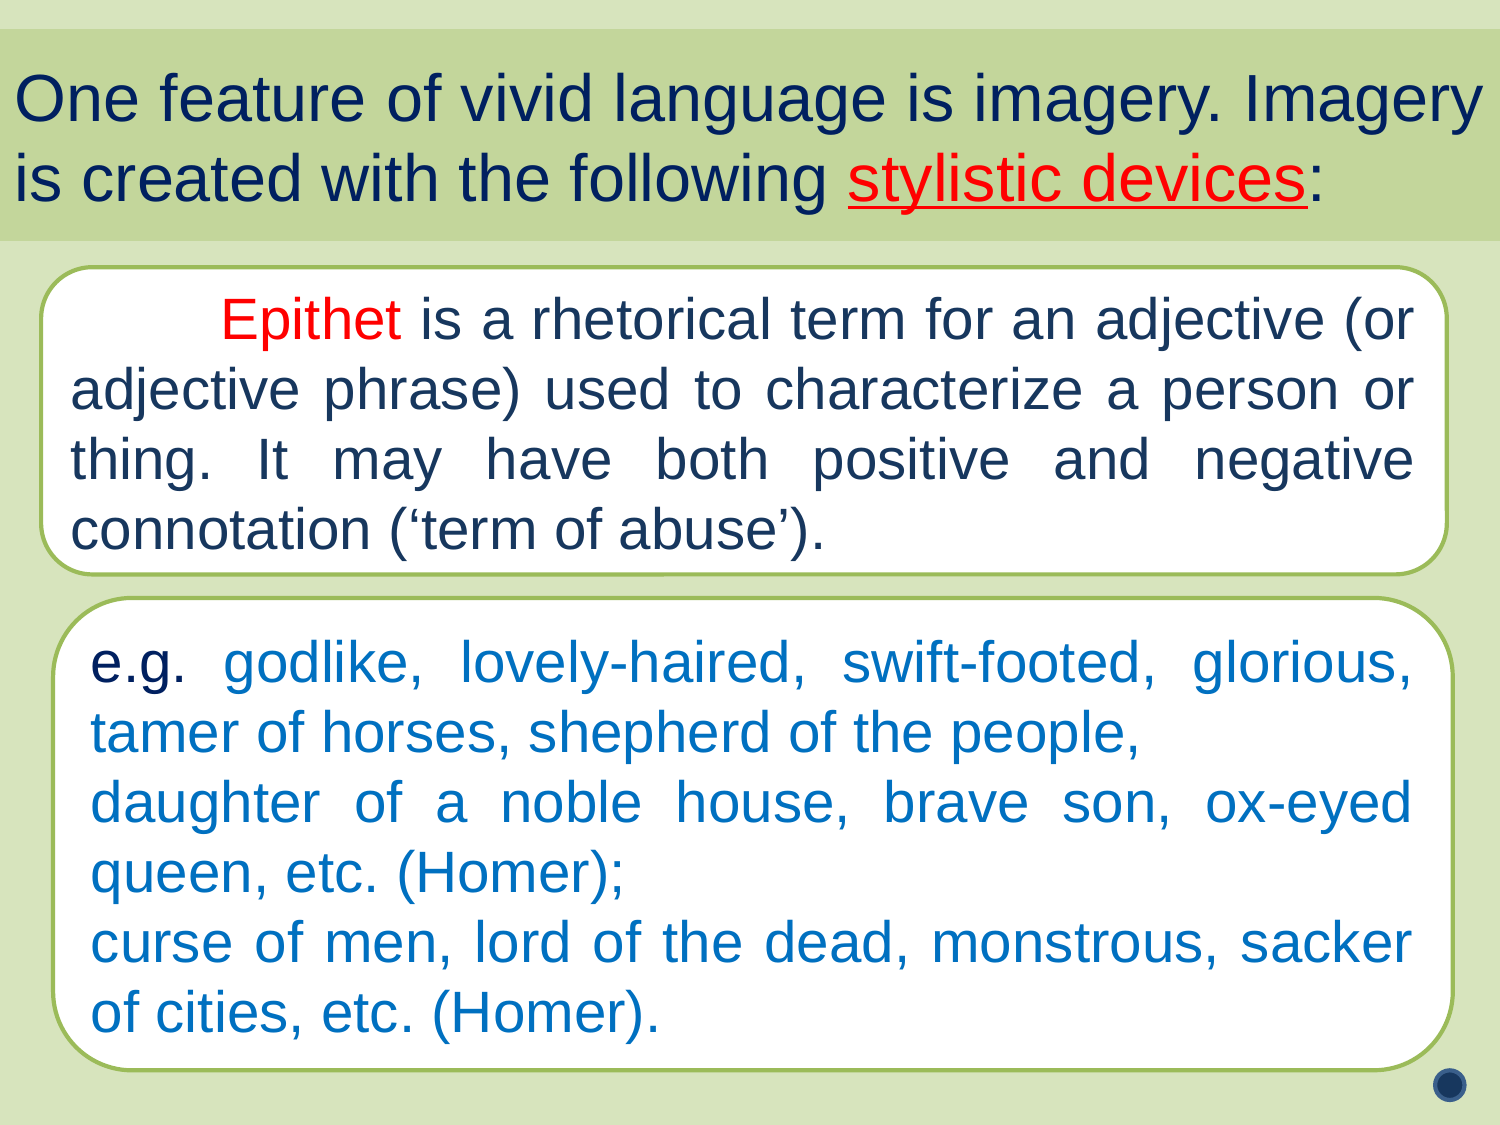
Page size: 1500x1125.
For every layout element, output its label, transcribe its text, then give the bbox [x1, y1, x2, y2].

text_box One feature of vivid language is imagery. Imagery is created with the following stylistic devices: [0, 29, 1500, 241]
text_box e.g. godlike, lovely-haired, swift-footed, glorious, tamer of horses, shepherd of the people, daughter of a noble house, brave son, ox-eyed queen, etc. (Homer); curse of men, lord of the dead, monstrous, sacker of cities, etc. (Homer). [50, 595, 1455, 1073]
text_box [1433, 1068, 1467, 1103]
text_box Epithet is a rhetorical term for an adjective (or adjective phrase) used to characterize a person or thing. It may have both positive and negative connotation (‘term of abuse’). [39, 265, 1449, 577]
